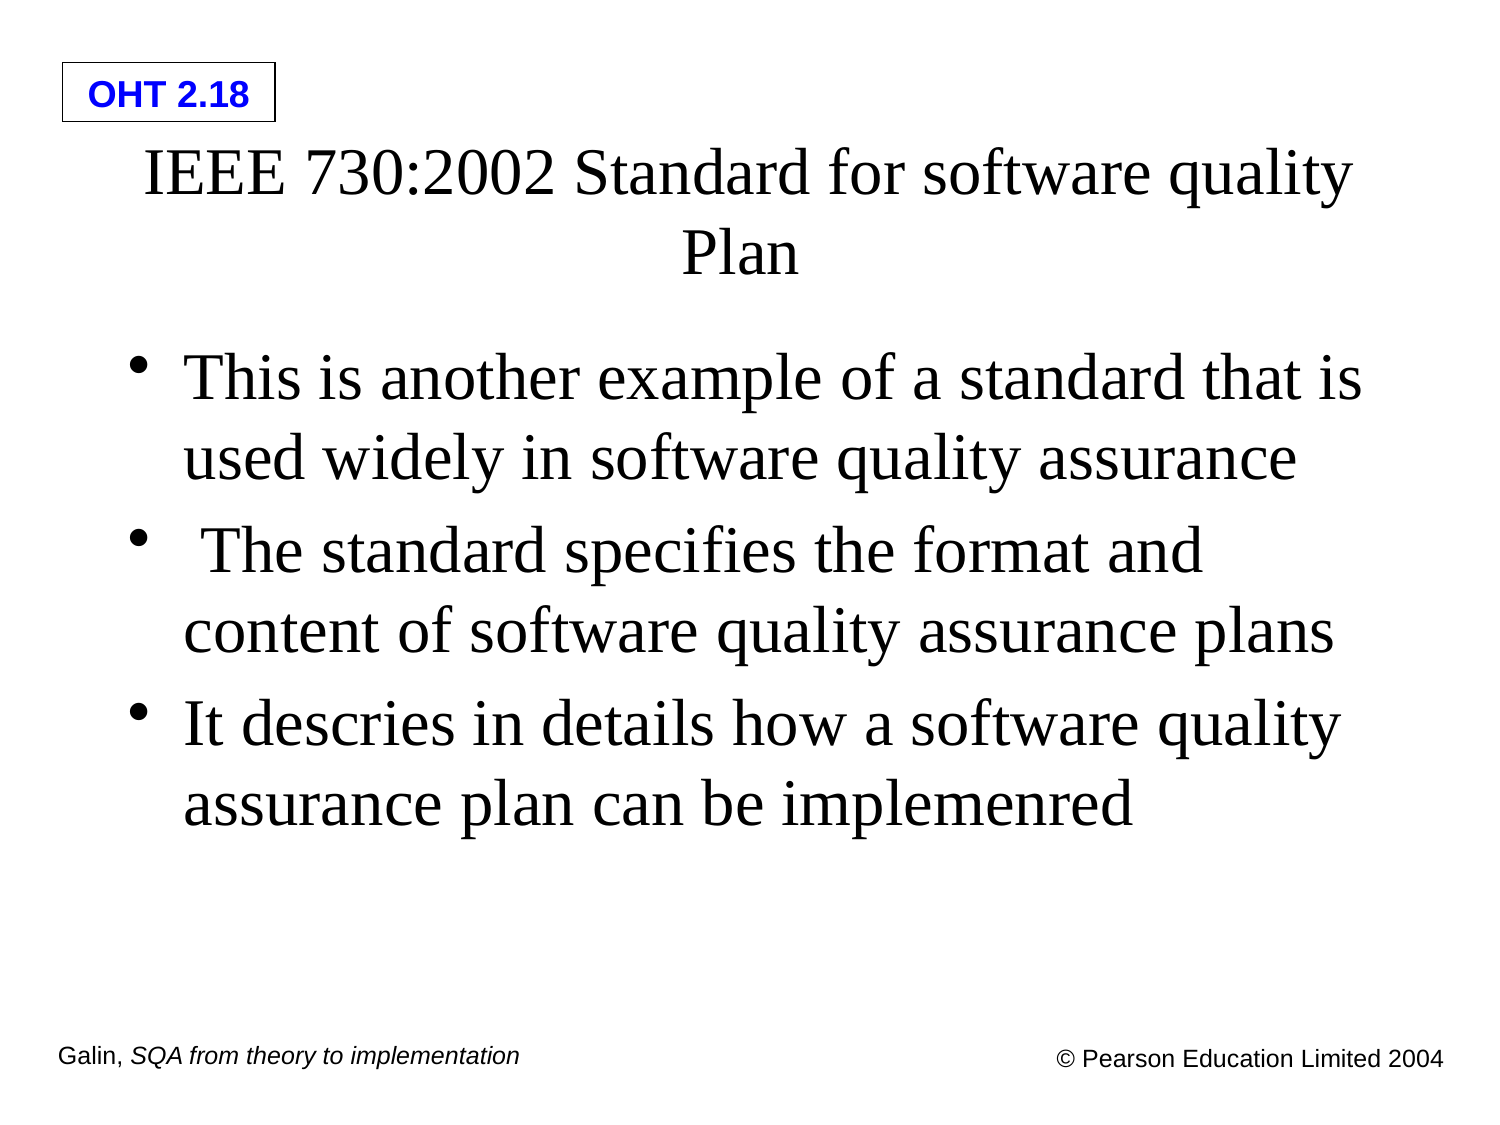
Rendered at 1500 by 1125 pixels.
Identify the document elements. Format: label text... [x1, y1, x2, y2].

title IEEE 730:2002 Standard for software quality Plan [111, 125, 1388, 291]
list This is another example of a standard that is used widely in software quality assurance The standard specifies the format and content of software quality assurance plans It descries in details how a software quality assurance plan can be implemenred [112, 324, 1388, 1001]
